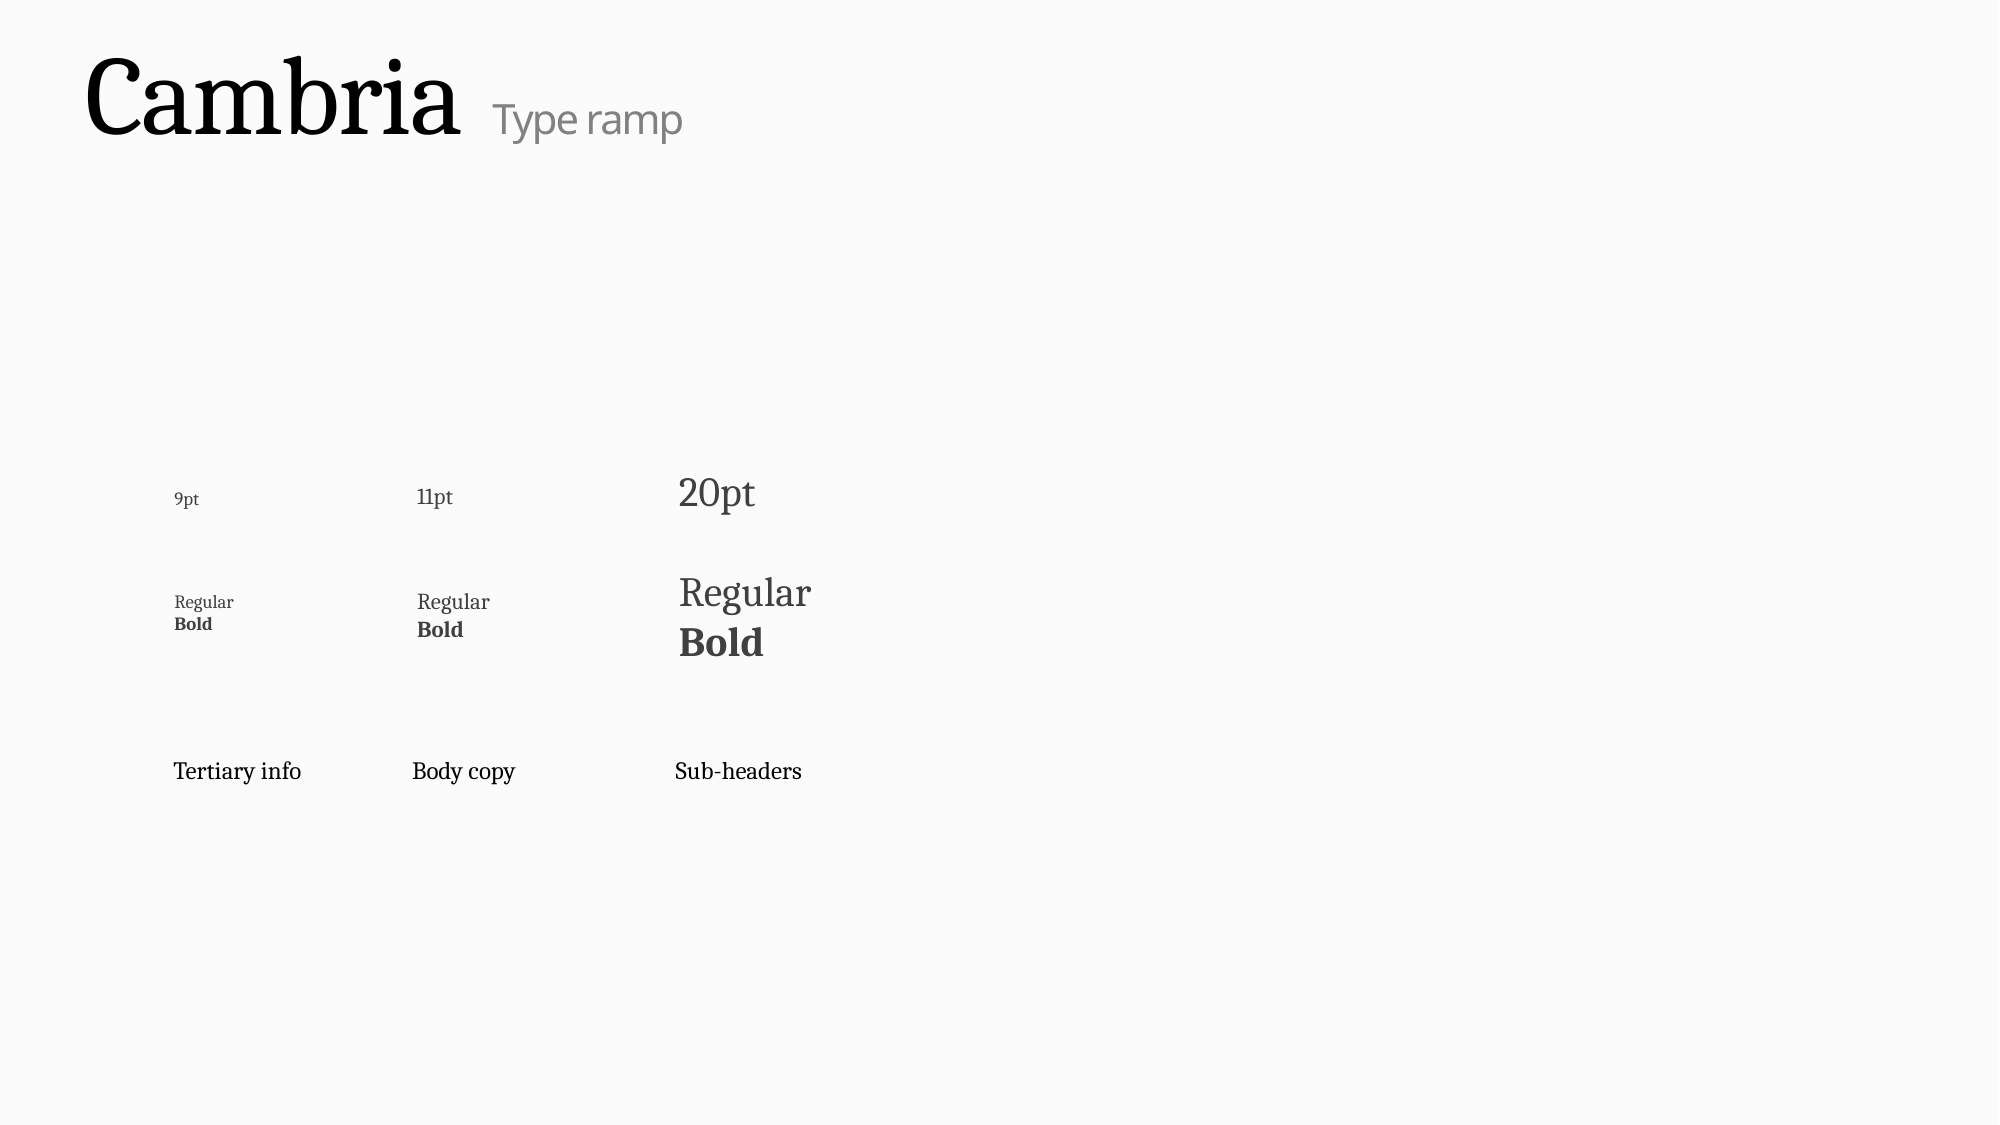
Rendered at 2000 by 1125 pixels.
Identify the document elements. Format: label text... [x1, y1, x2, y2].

text_box 11pt Regular Bold [402, 474, 505, 650]
title Cambria Type ramp [85, 37, 1914, 161]
text_box 20pt Regular Bold [664, 457, 827, 673]
text_box Body copy [397, 747, 632, 792]
text_box 9pt Regular Bold [159, 479, 249, 642]
text_box Sub-headers [660, 747, 867, 792]
text_box Tertiary info [158, 747, 393, 792]
